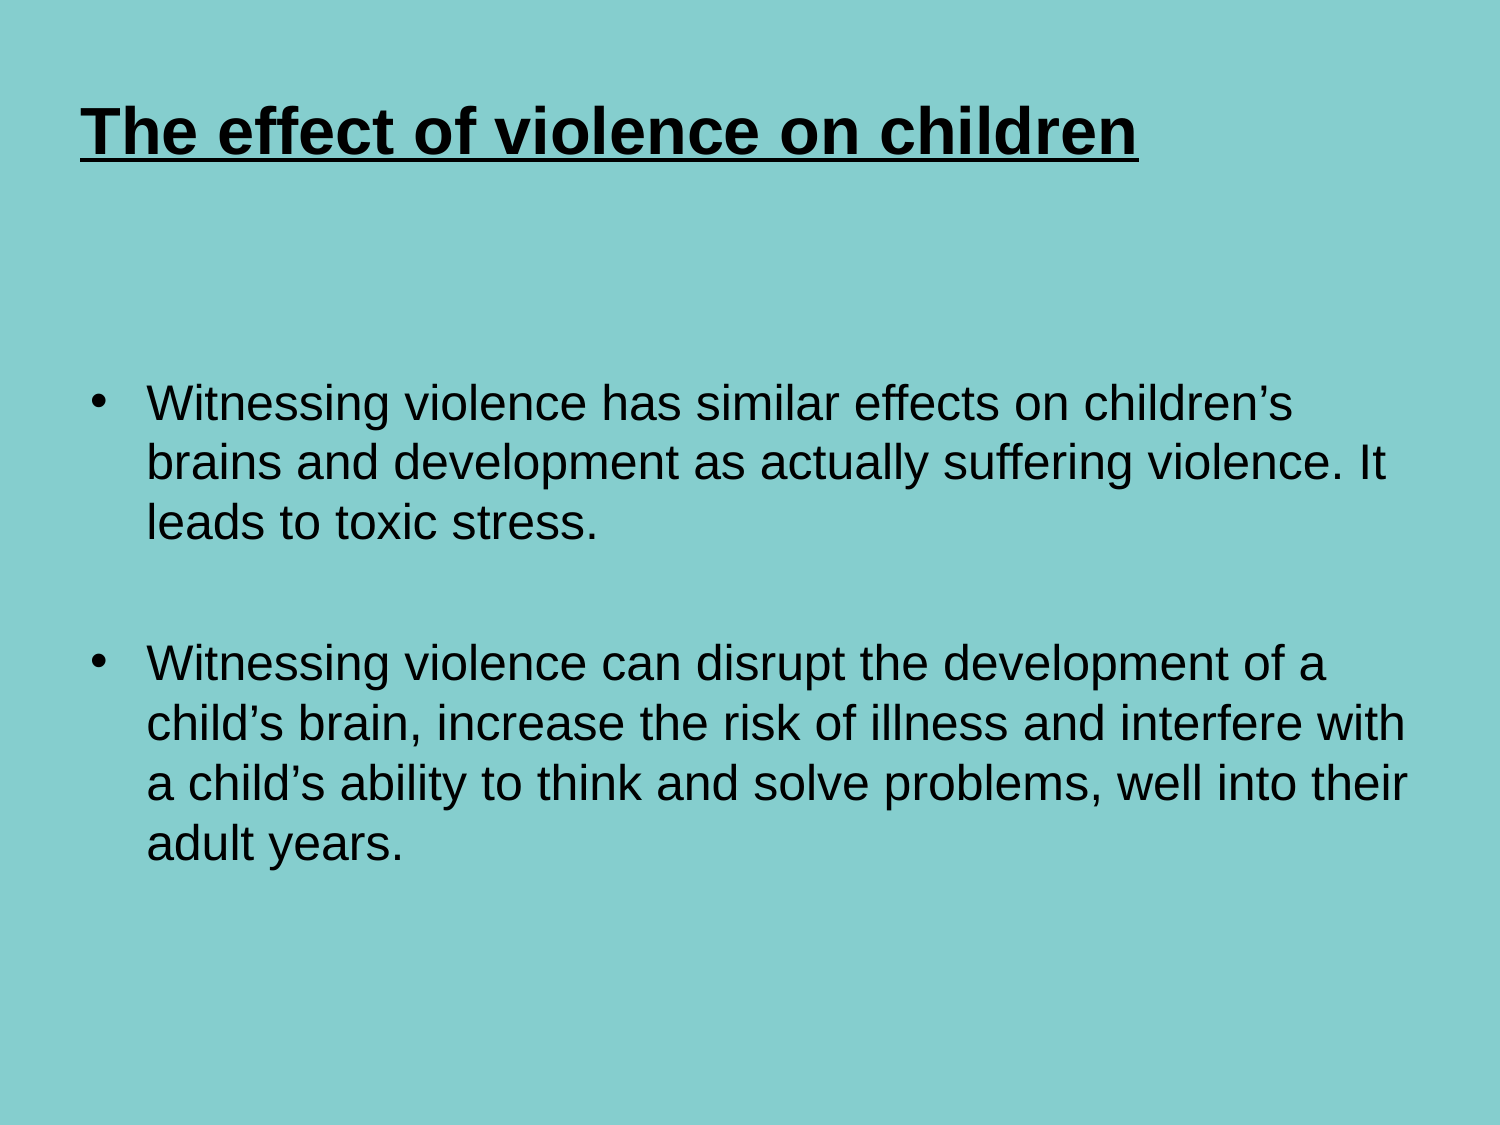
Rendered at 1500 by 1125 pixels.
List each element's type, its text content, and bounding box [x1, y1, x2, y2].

title The effect of violence on children [80, 87, 1443, 288]
list Witnessing violence has similar effects on children’s brains and development as actually suffering violence. It leads to toxic stress. Witnessing violence can disrupt the development of a child’s brain, increase the risk of illness and interfere with a child’s ability to think and solve problems, well into their adult years. [75, 362, 1425, 850]
